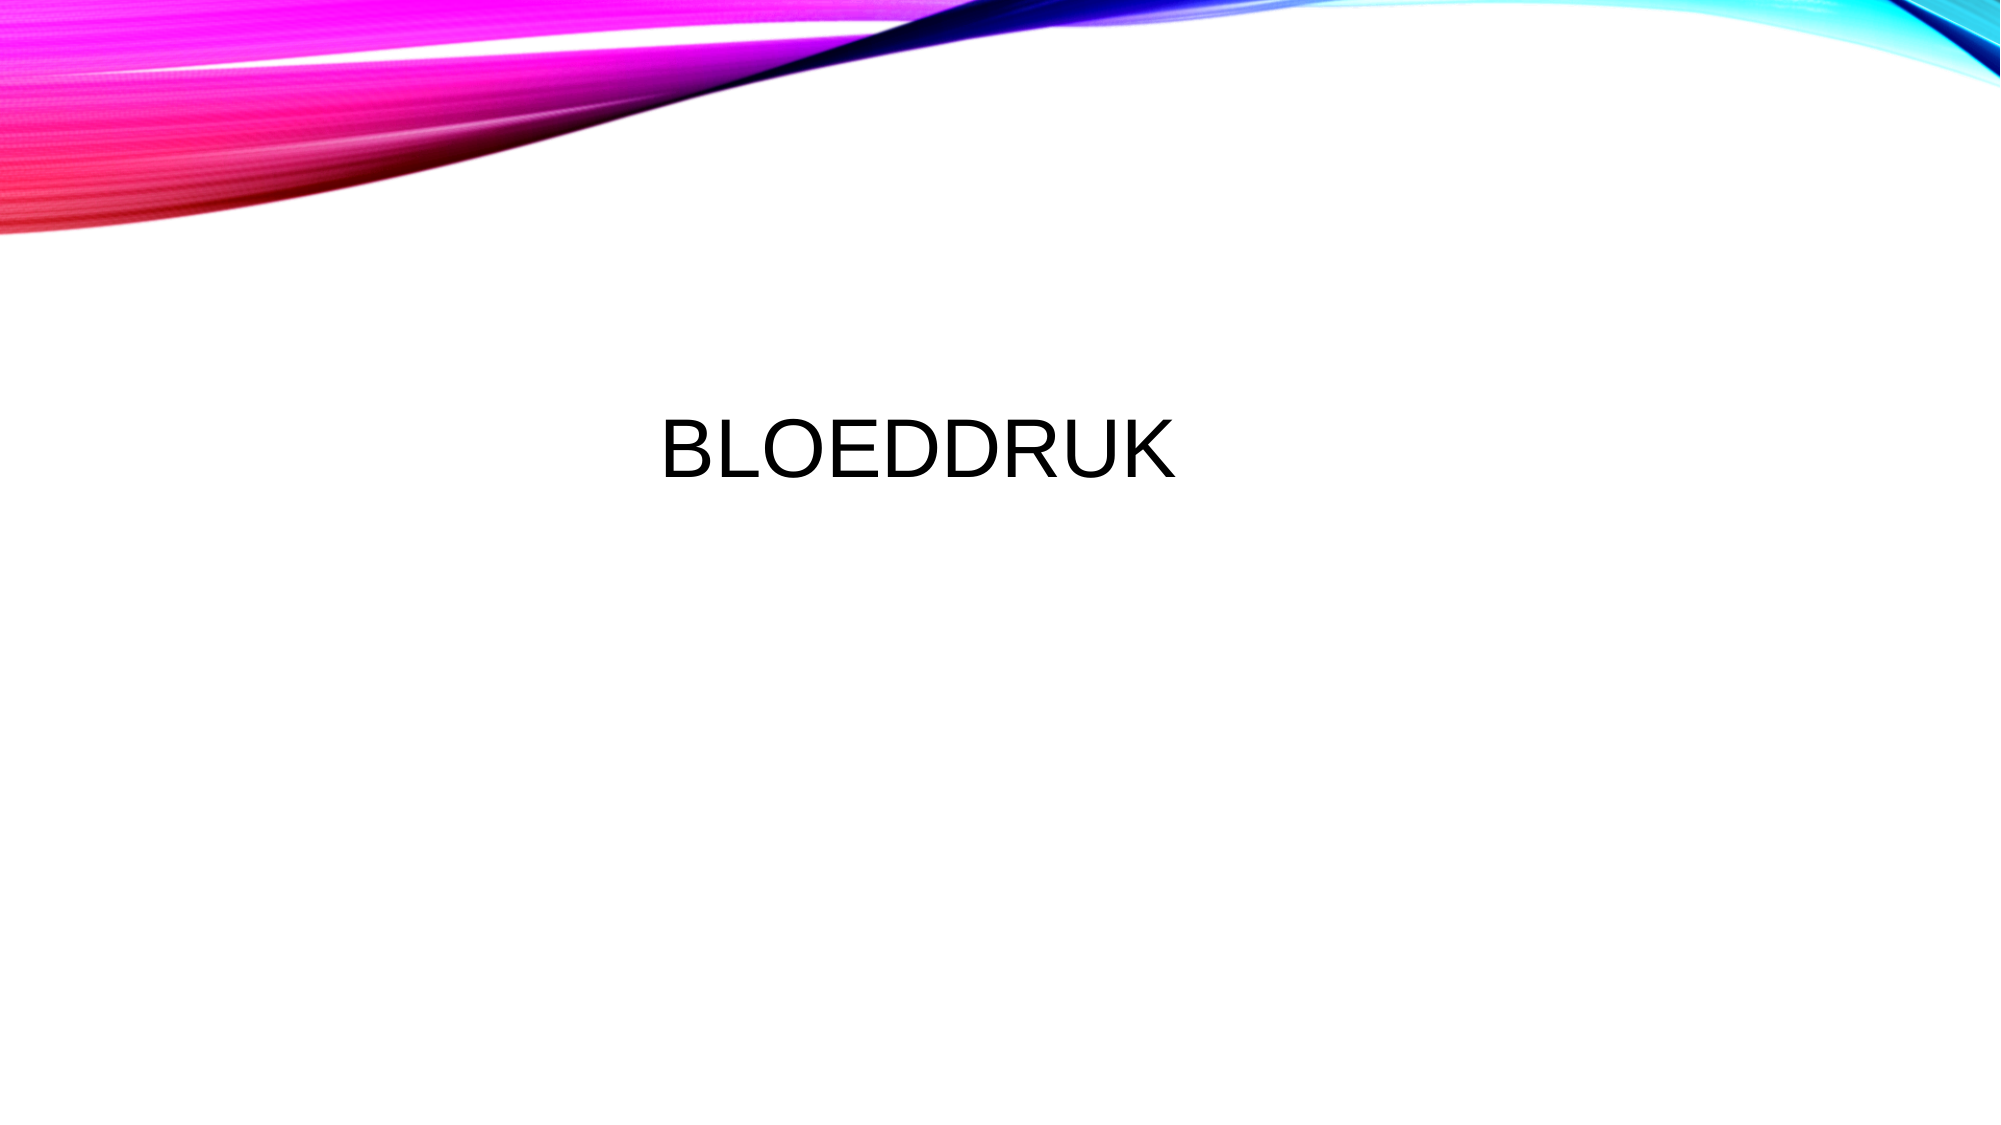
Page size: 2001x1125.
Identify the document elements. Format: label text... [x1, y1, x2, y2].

picture [0, 0, 2000, 237]
picture [1910, 0, 2000, 45]
title Bloeddruk [212, 343, 1625, 557]
picture [1890, 0, 2000, 75]
